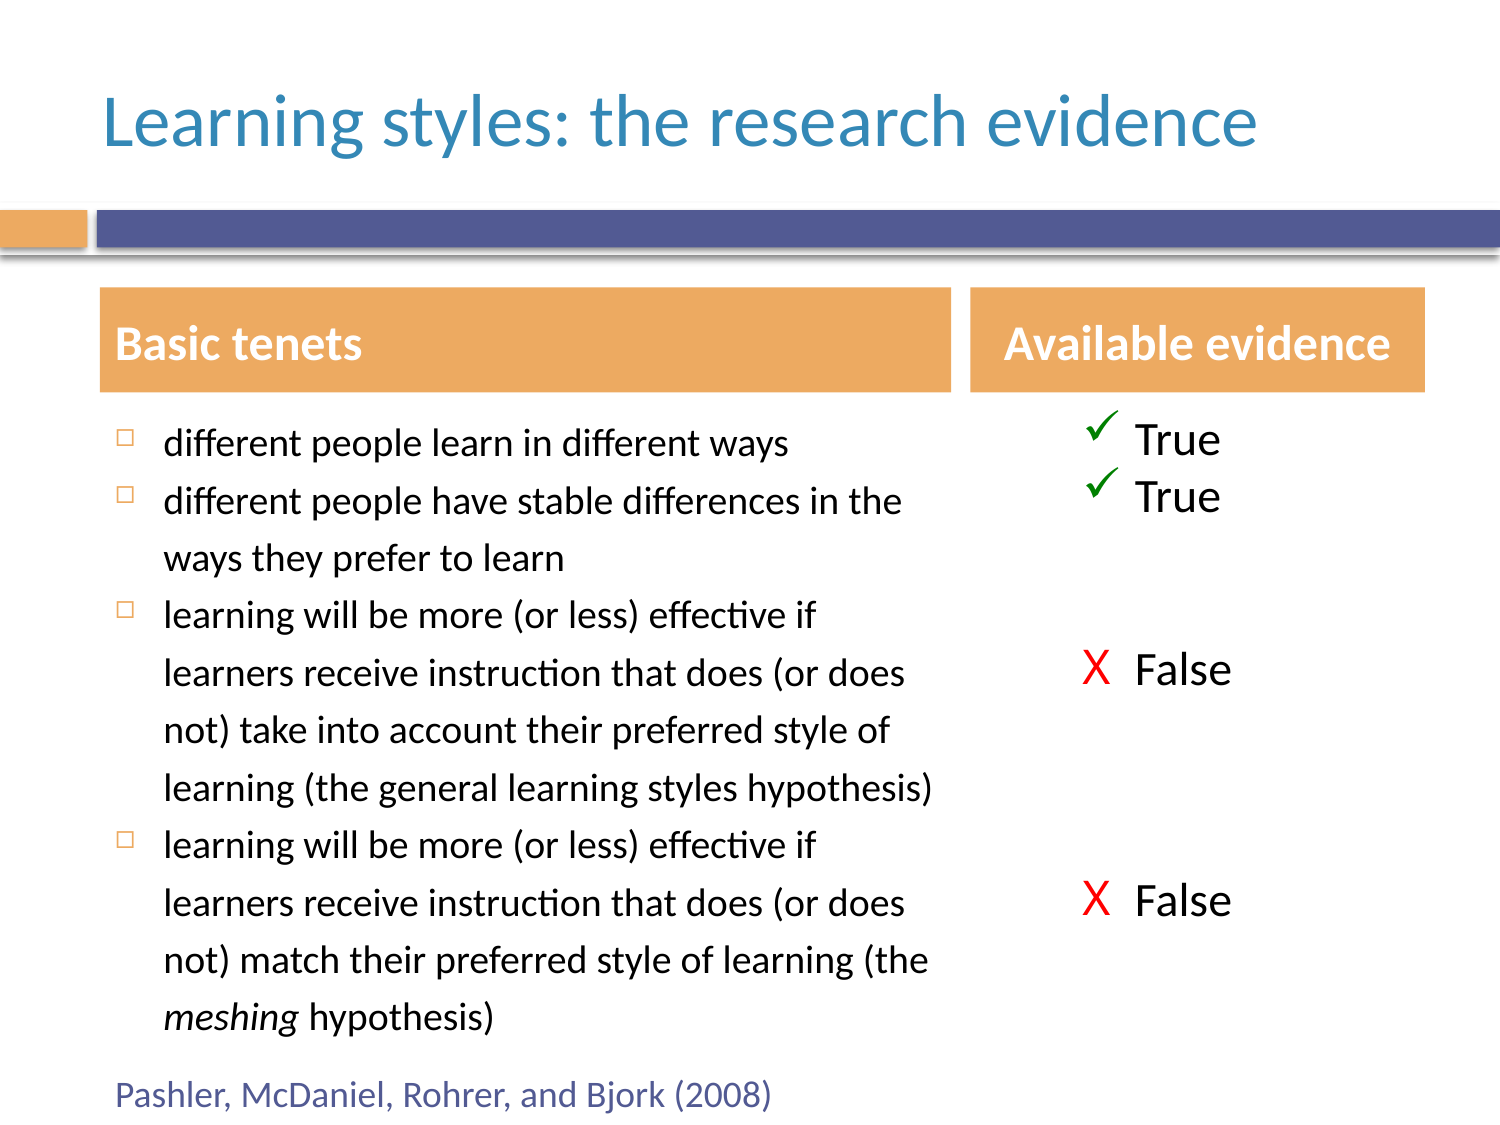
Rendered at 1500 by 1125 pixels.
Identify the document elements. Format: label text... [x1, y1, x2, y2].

text_box Pashler, McDaniel, Rohrer, and Bjork (2008) [100, 1062, 1158, 1122]
list True True False False [1067, 399, 1425, 1063]
title Learning styles: the research evidence [87, 44, 1425, 188]
list Basic tenets [99, 287, 952, 393]
list different people learn in different ways different people have stable differences in the ways they prefer to learn learning will be more (or less) effective if learners receive instruction that does (or does not) take into account their preferred style of learning (the general learning styles hypothesis) learning will be more (or less) effective if learners receive instruction that does (or does not) match their preferred style of learning (the meshing hypothesis) [99, 399, 952, 1063]
list Available evidence [970, 287, 1425, 393]
